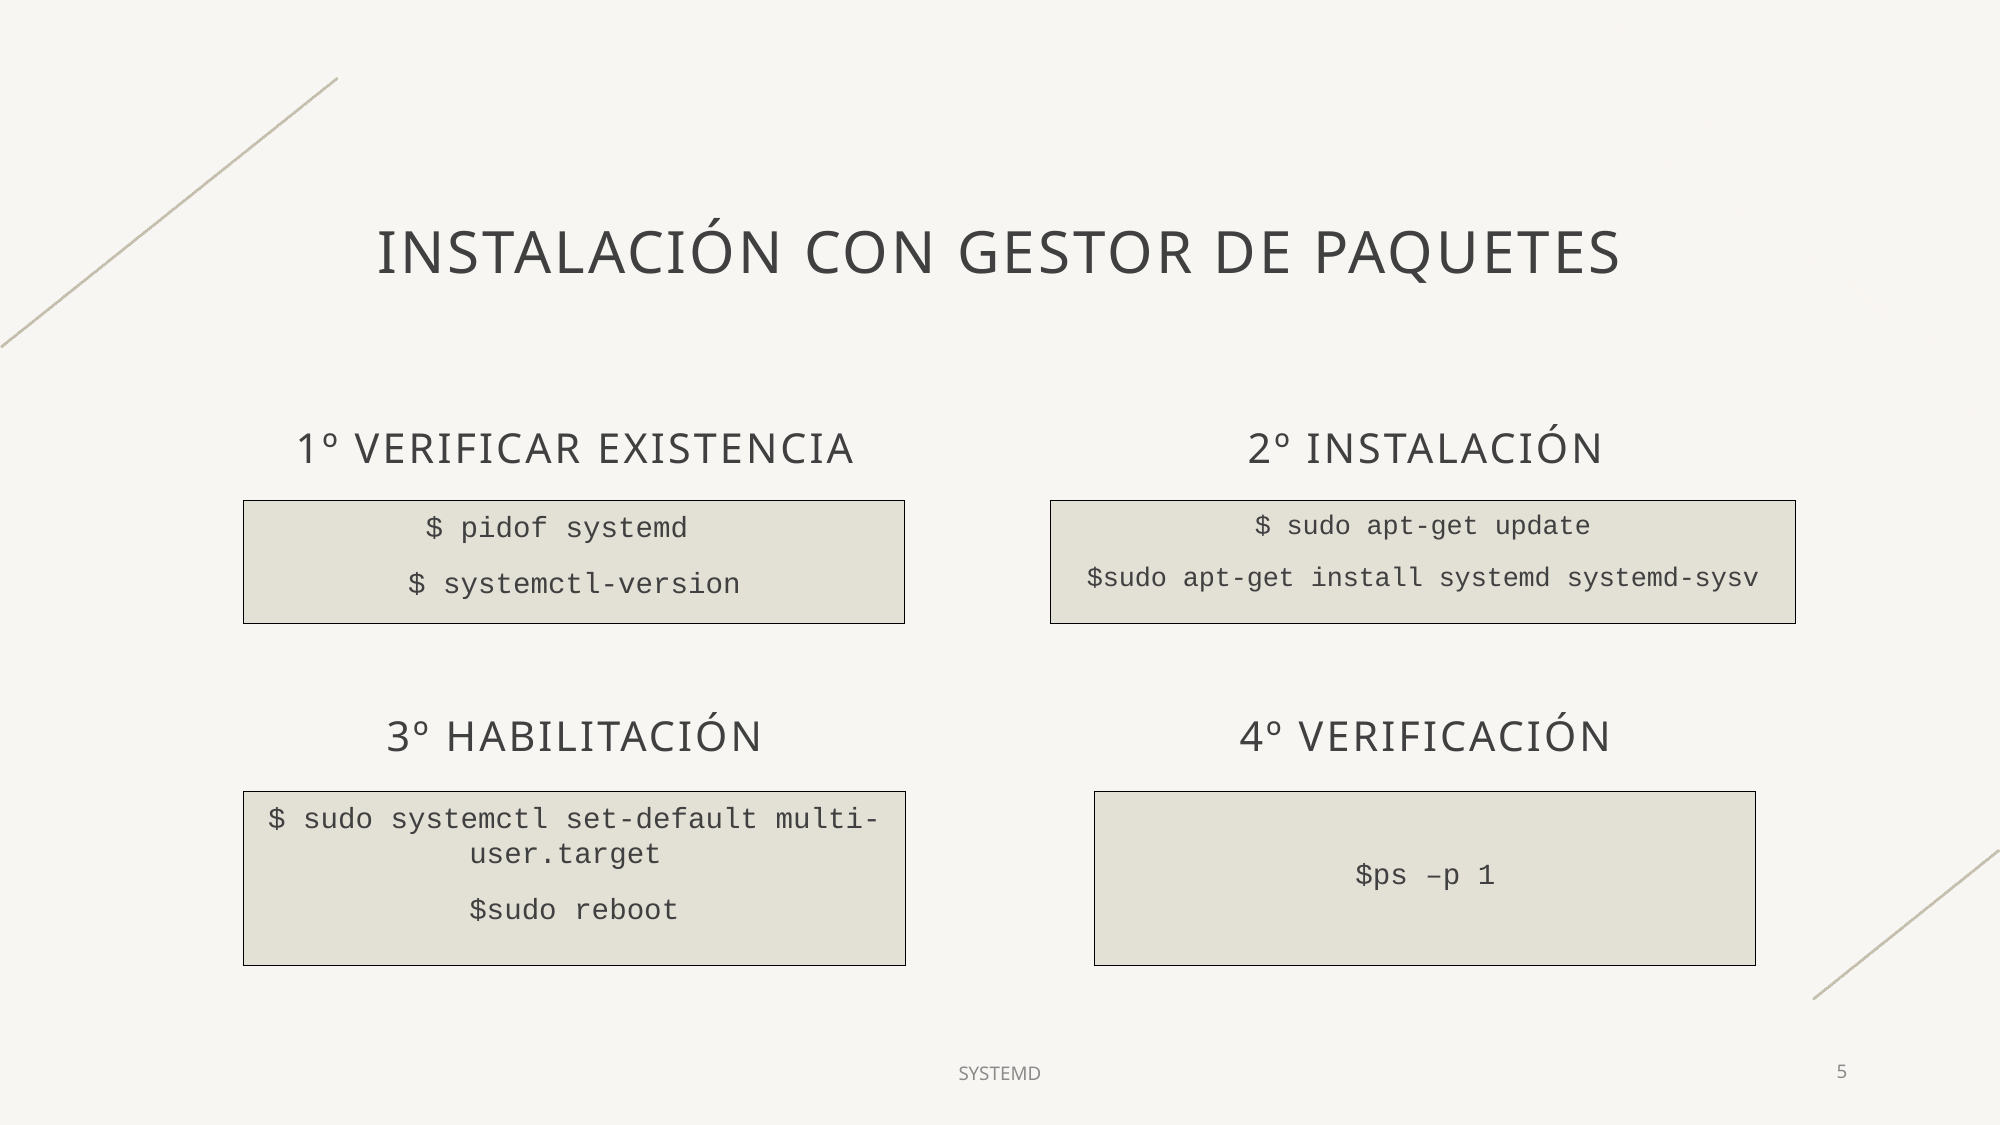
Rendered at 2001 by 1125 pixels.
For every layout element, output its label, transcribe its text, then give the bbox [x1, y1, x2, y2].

list 3º HABILITACIÓN [243, 708, 906, 769]
list $ps –p 1 [1094, 791, 1756, 966]
picture [1812, 849, 2000, 1000]
list 1º VERIFICAR EXISTENCIA [243, 420, 906, 481]
list $ pidof systemd $ systemctl-version [243, 500, 905, 624]
slide_number 5 [1412, 1042, 1863, 1103]
list 2º INSTALACIÓN [1094, 420, 1757, 481]
list 4º VERIFICACIÓN [1094, 708, 1756, 769]
list $ sudo apt-get update $sudo apt-get install systemd systemd-sysv [1050, 500, 1796, 624]
footer SYSTEMD [662, 1042, 1338, 1103]
title INSTALACIÓN CON GESTOR DE PAQUETES [309, 146, 1691, 364]
picture [0, 77, 338, 348]
list $ sudo systemctl set-default multi-user.target $sudo reboot [243, 791, 906, 966]
